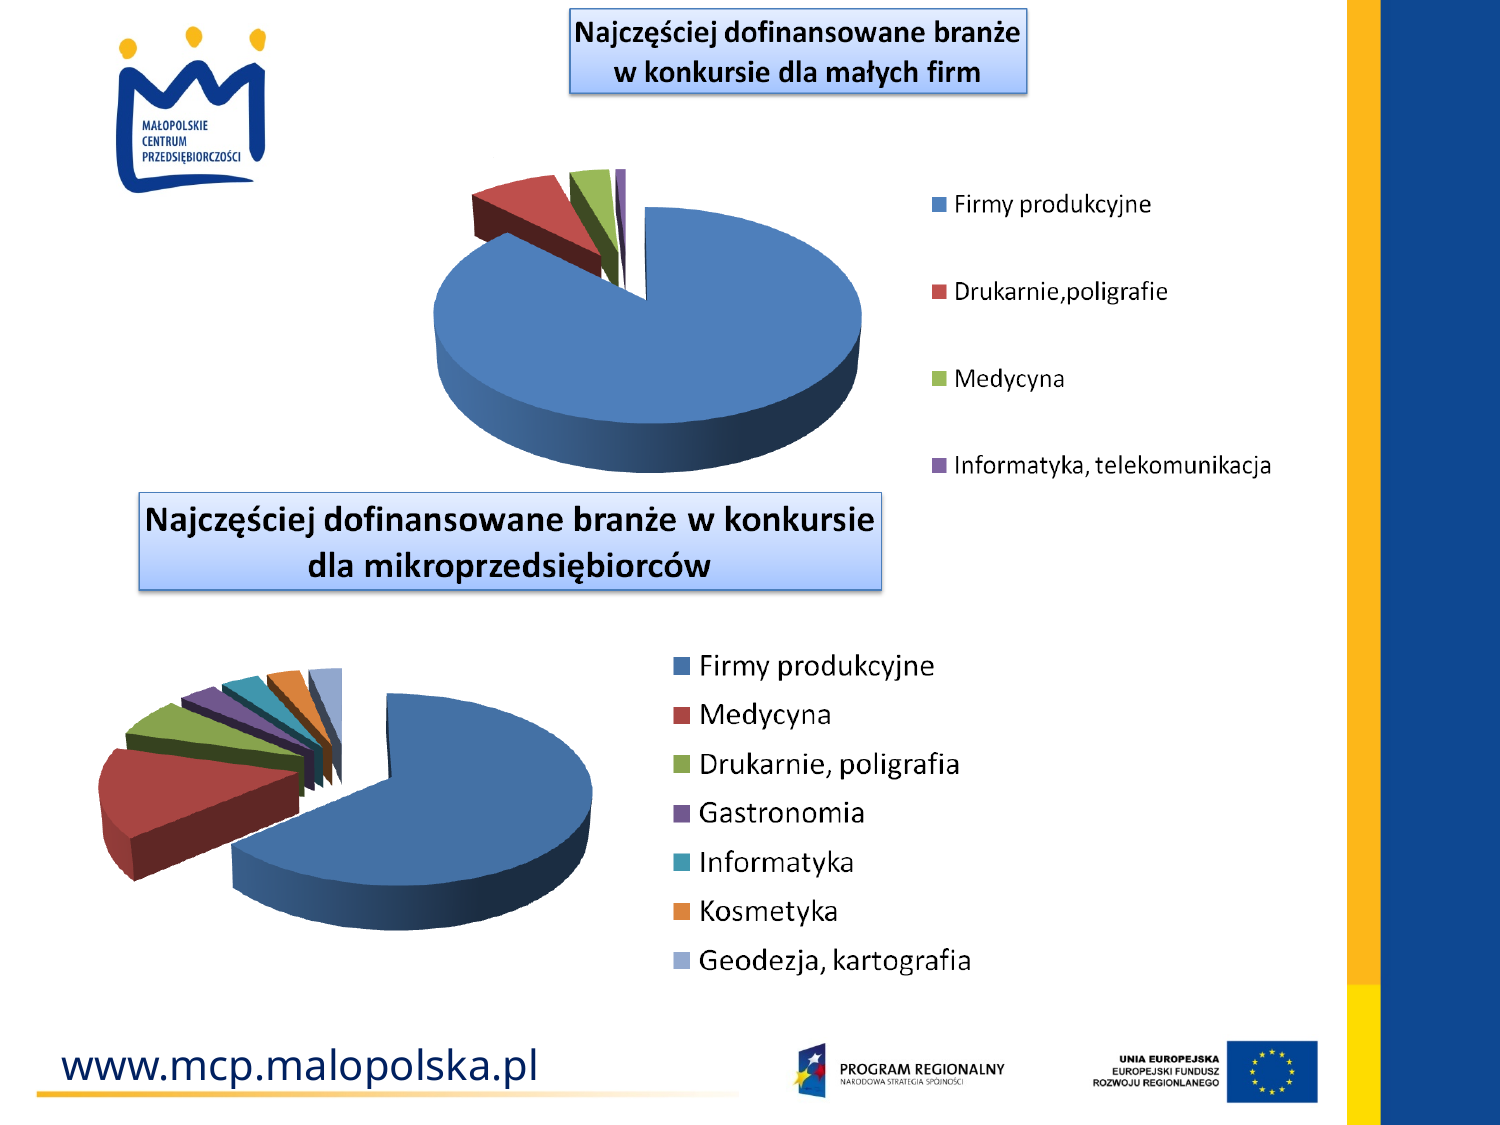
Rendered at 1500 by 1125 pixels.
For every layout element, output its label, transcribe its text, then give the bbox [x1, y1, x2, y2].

picture [34, 1089, 739, 1099]
picture [34, 0, 1292, 1125]
picture [1347, 0, 1500, 1125]
picture [1077, 1034, 1325, 1108]
text_box www.mcp.malopolska.pl [46, 1046, 758, 1097]
